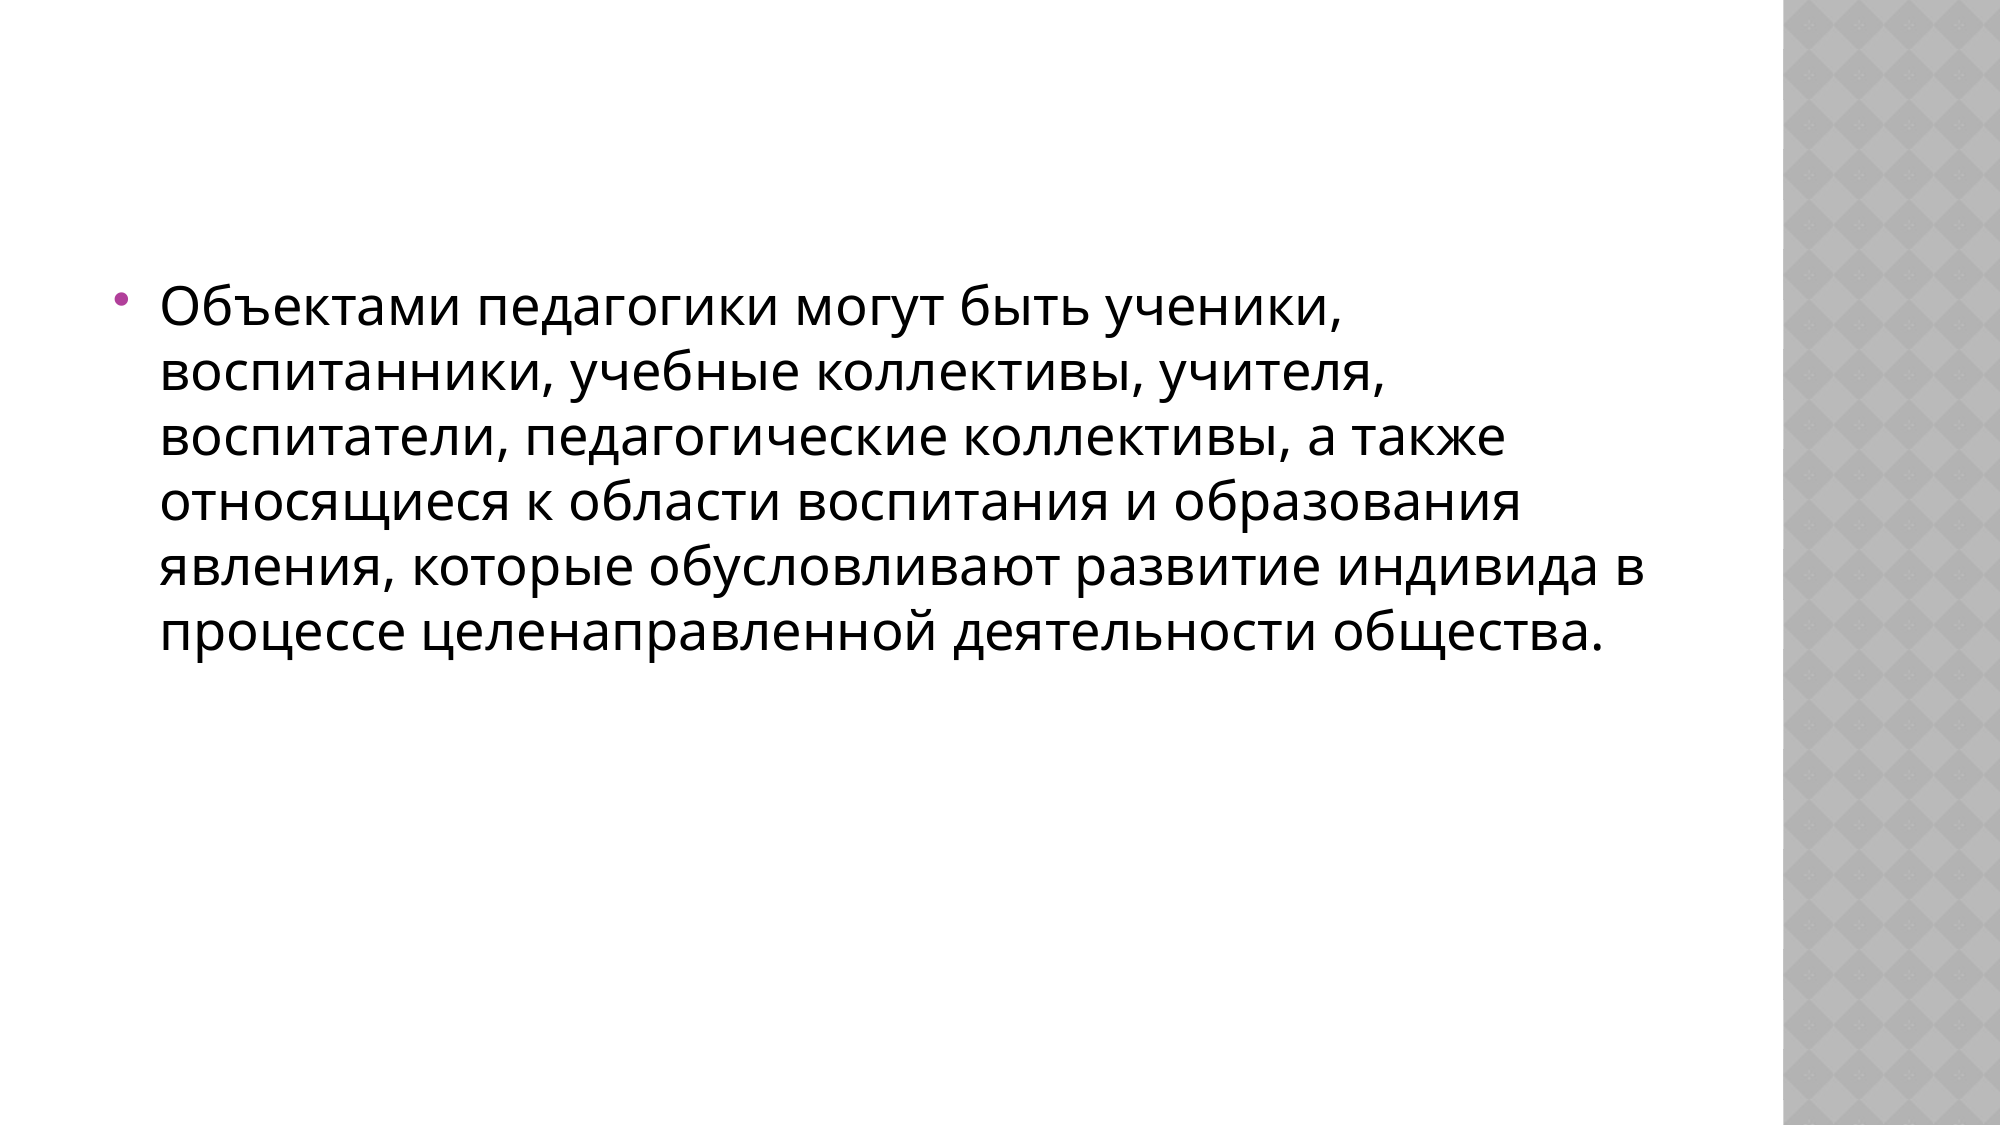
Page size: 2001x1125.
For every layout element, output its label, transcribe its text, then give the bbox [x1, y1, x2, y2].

list Объектами педагогики могут быть ученики, воспитанники, учебные коллективы, учителя, воспитатели, педагогические коллективы, а также относящиеся к области воспитания и образования явления, которые обусловливают развитие индивида в процессе целенаправленной деятельности общества. [99, 264, 1684, 1059]
